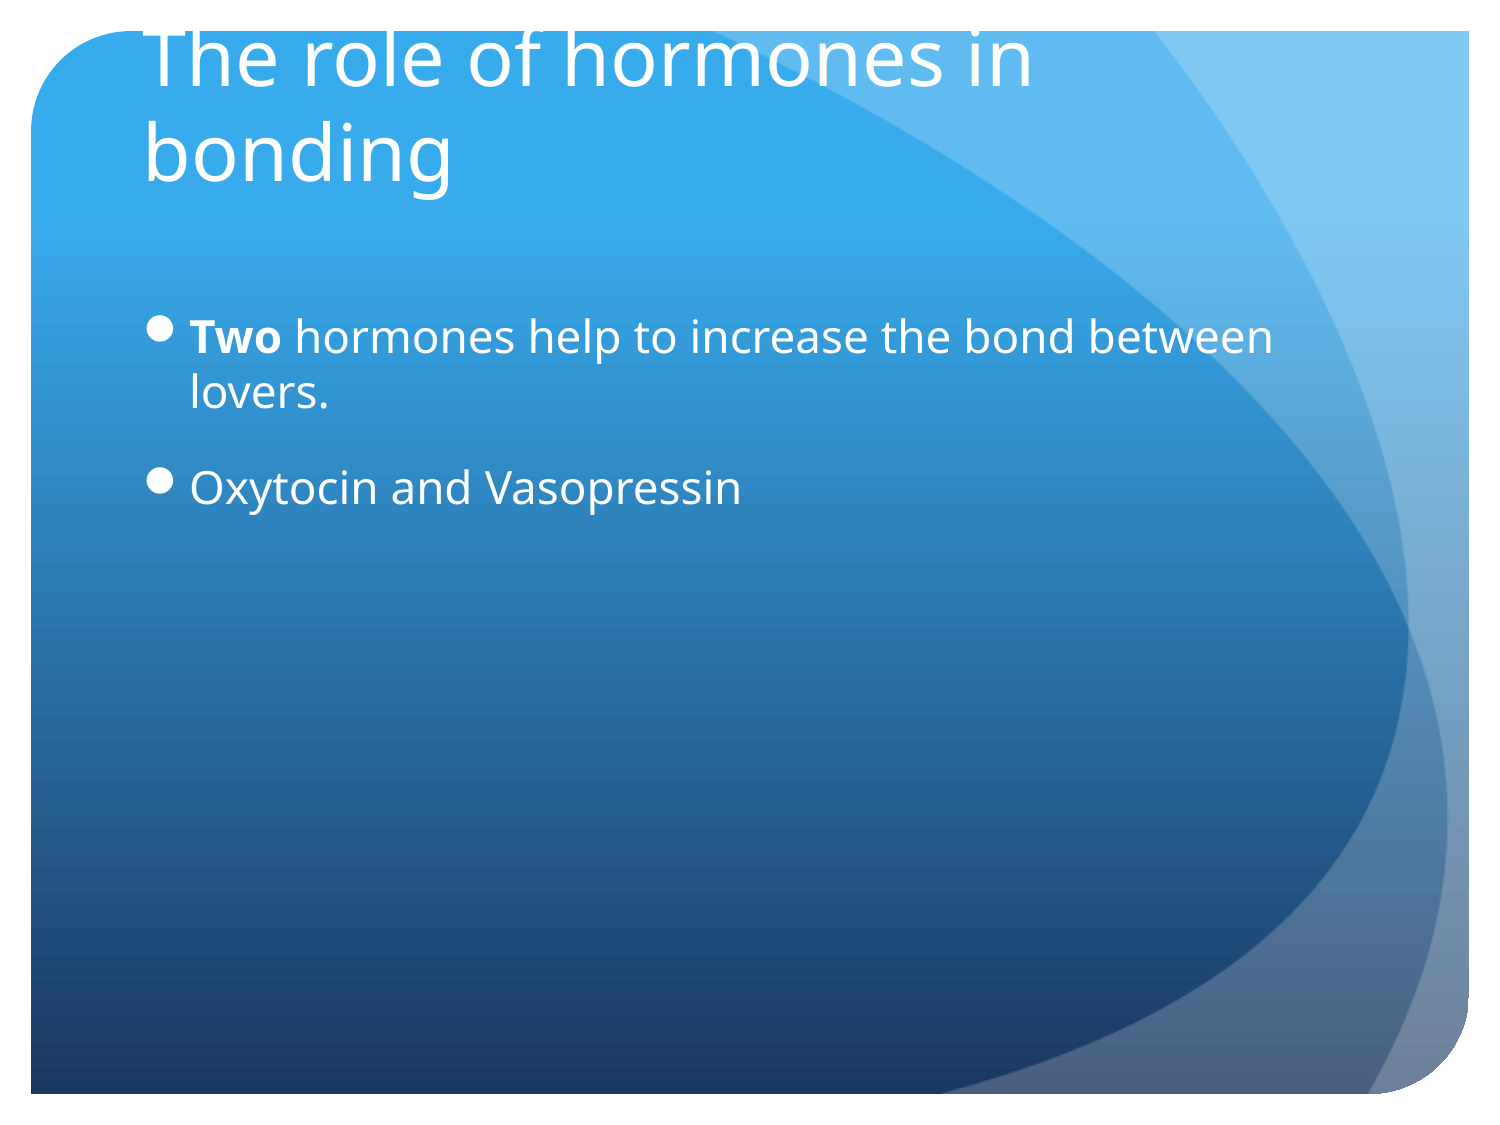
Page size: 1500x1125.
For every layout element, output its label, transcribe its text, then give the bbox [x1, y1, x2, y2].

list Two hormones help to increase the bond between lovers. Oxytocin and Vasopressin [127, 299, 1372, 991]
title The role of hormones in bonding [127, 62, 1372, 299]
picture [24, 30, 1473, 1094]
